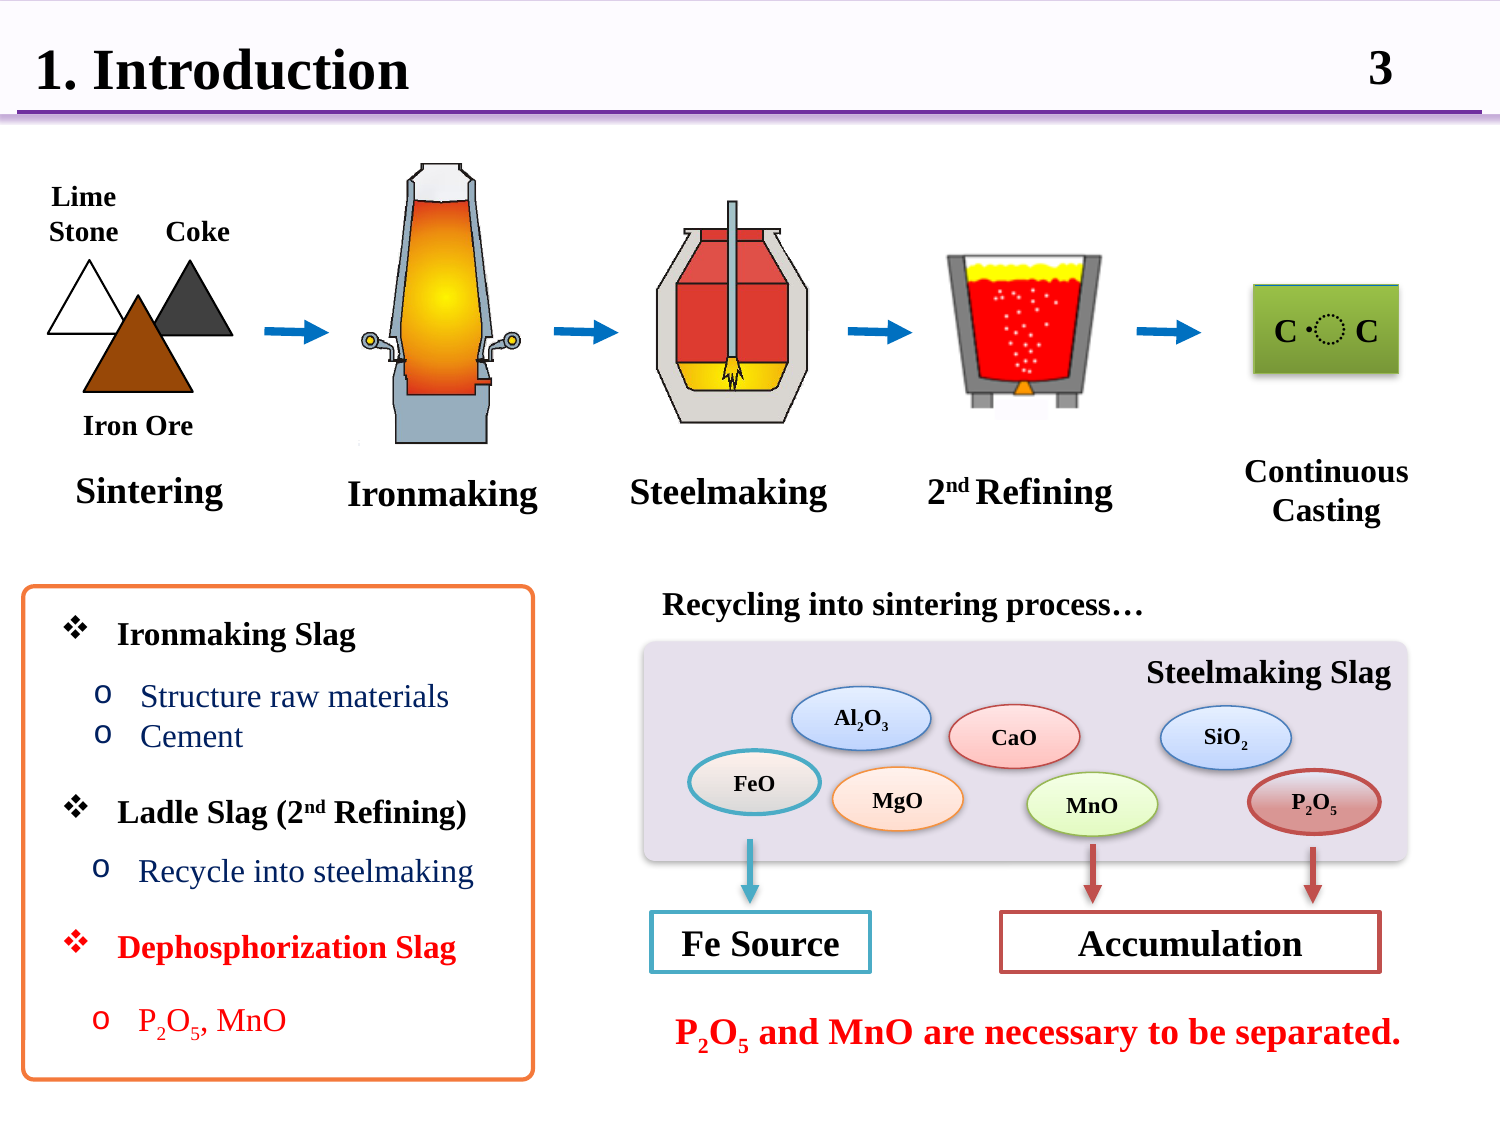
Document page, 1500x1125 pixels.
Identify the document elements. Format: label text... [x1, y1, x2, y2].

text_box 1. Introduction [19, 27, 662, 105]
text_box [0, 169, 295, 450]
text_box [0, 0, 1500, 116]
text_box 3 [1353, 27, 1470, 103]
text_box Recycling into sintering process… [647, 574, 1161, 630]
text_box C〮C [1253, 284, 1399, 374]
text_box Ladle Slag (2nd Refining) [46, 782, 492, 838]
text_box Ironmaking Slag [45, 604, 431, 660]
picture [643, 194, 822, 432]
text_box 2nd Refining [885, 459, 1164, 519]
text_box Steelmaking [614, 459, 843, 519]
text_box P2O5 and MnO are necessary to be separated. [660, 999, 1417, 1066]
text_box Continuous Casting [1187, 441, 1466, 536]
text_box Structure raw materials Cement [78, 667, 540, 762]
picture [936, 246, 1110, 420]
picture [358, 154, 528, 447]
text_box Sintering [60, 458, 239, 519]
text_box P2O5, MnO [76, 991, 538, 1052]
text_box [643, 641, 1409, 973]
text_box Recycle into steelmaking [76, 841, 538, 897]
text_box Dephosphorization Slag [46, 917, 545, 973]
text_box [21, 584, 536, 1082]
text_box Ironmaking [332, 461, 553, 522]
